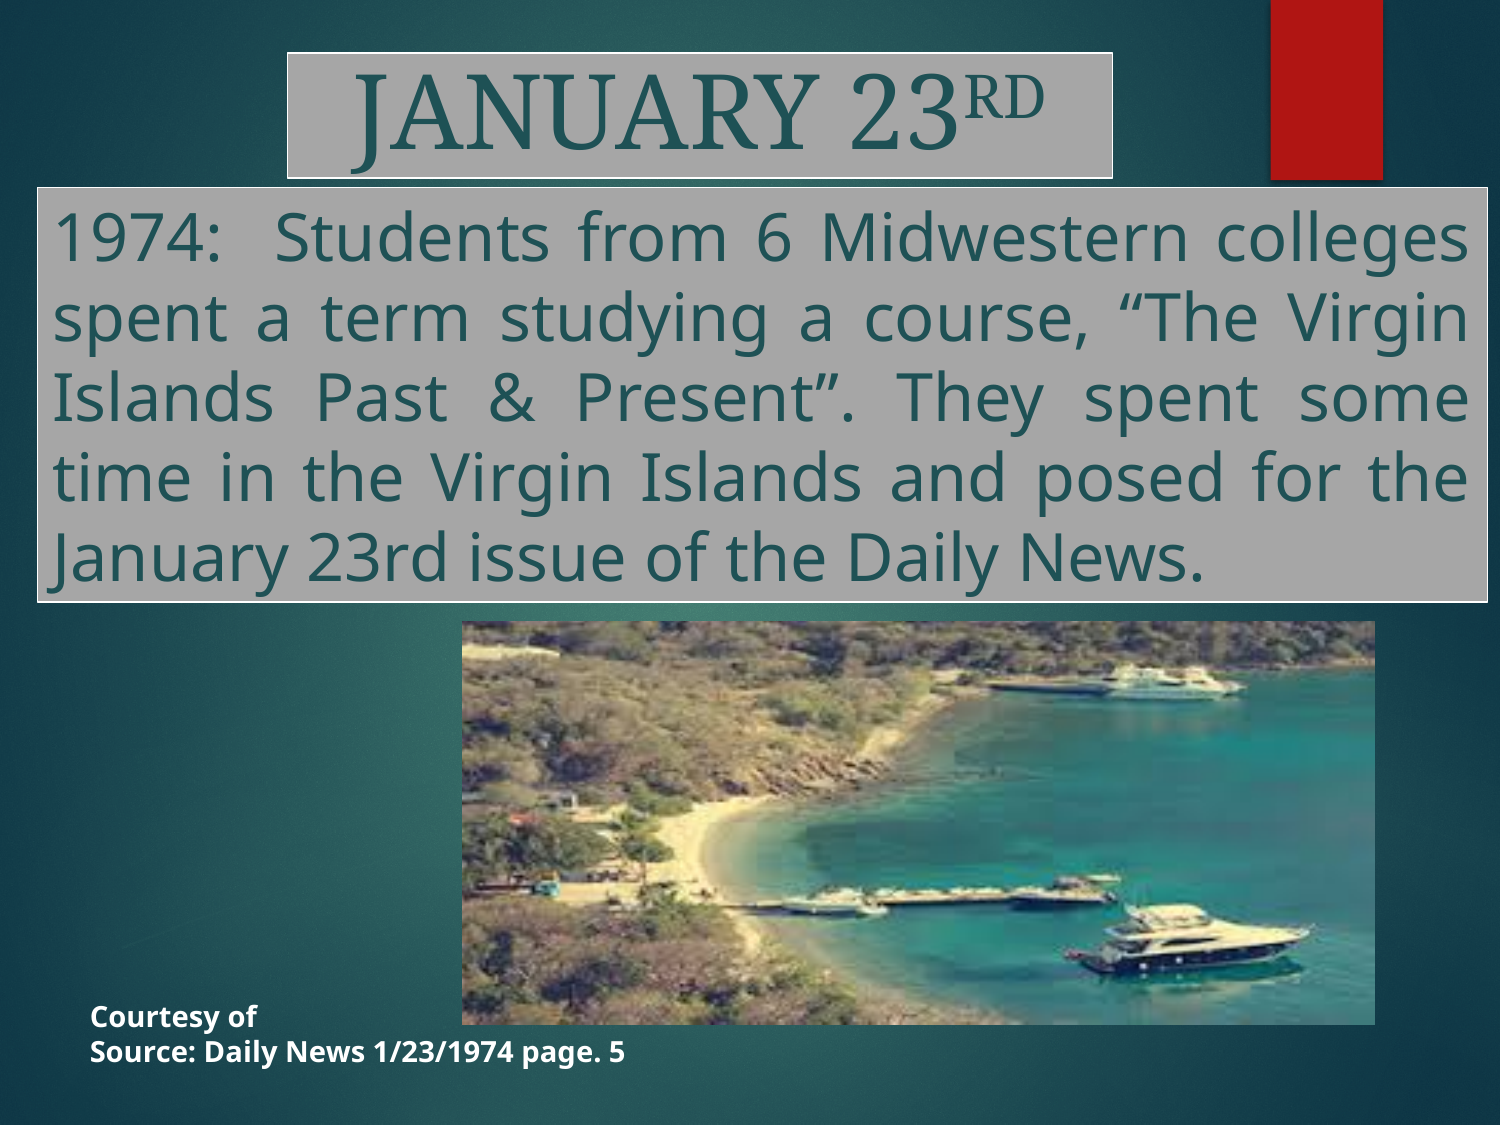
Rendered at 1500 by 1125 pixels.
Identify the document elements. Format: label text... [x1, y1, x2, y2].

title JANUARY 23RD [287, 52, 1113, 179]
text_box Courtesy of Source: Daily News 1/23/1974 page. 5 [75, 991, 1238, 1076]
text_box 1974: Students from 6 Midwestern colleges spent a term studying a course, “The Virgin Islands Past & Present”. They spent some time in the Virgin Islands and posed for the January 23rd issue of the Daily News. [37, 187, 1488, 603]
picture [462, 621, 1376, 1026]
